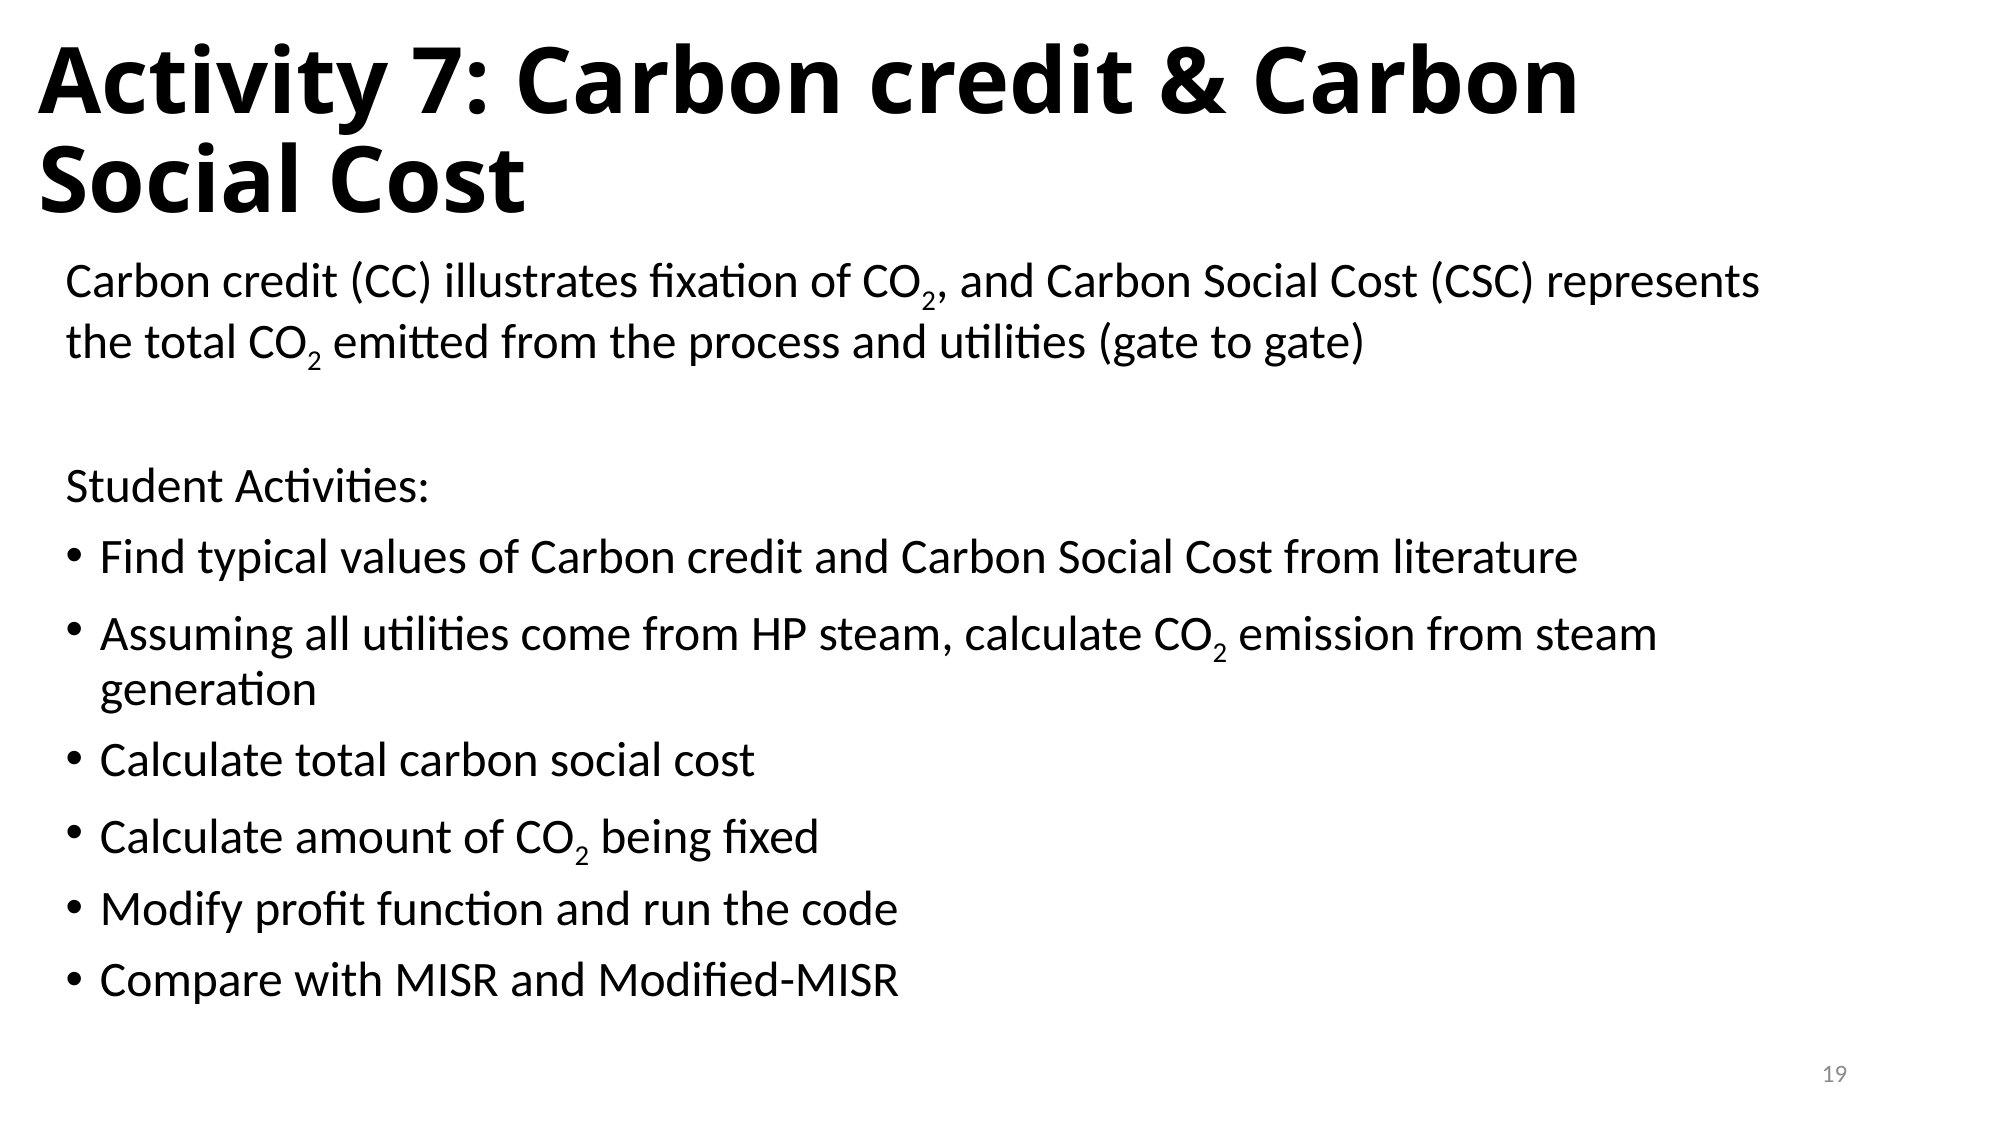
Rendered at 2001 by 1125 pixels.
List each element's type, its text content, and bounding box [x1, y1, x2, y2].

slide_number 19 [1412, 1042, 1863, 1103]
list Carbon credit (CC) illustrates fixation of CO2, and Carbon Social Cost (CSC) represents the total CO2 emitted from the process and utilities (gate to gate) Student Activities: Find typical values of Carbon credit and Carbon Social Cost from literature Assuming all utilities come from HP steam, calculate CO2 emission from steam generation Calculate total carbon social cost Calculate amount of CO2 being fixed Modify profit function and run the code Compare with MISR and Modified-MISR [50, 241, 1848, 1023]
title Activity 7: Carbon credit & Carbon Social Cost [23, 24, 1748, 242]
